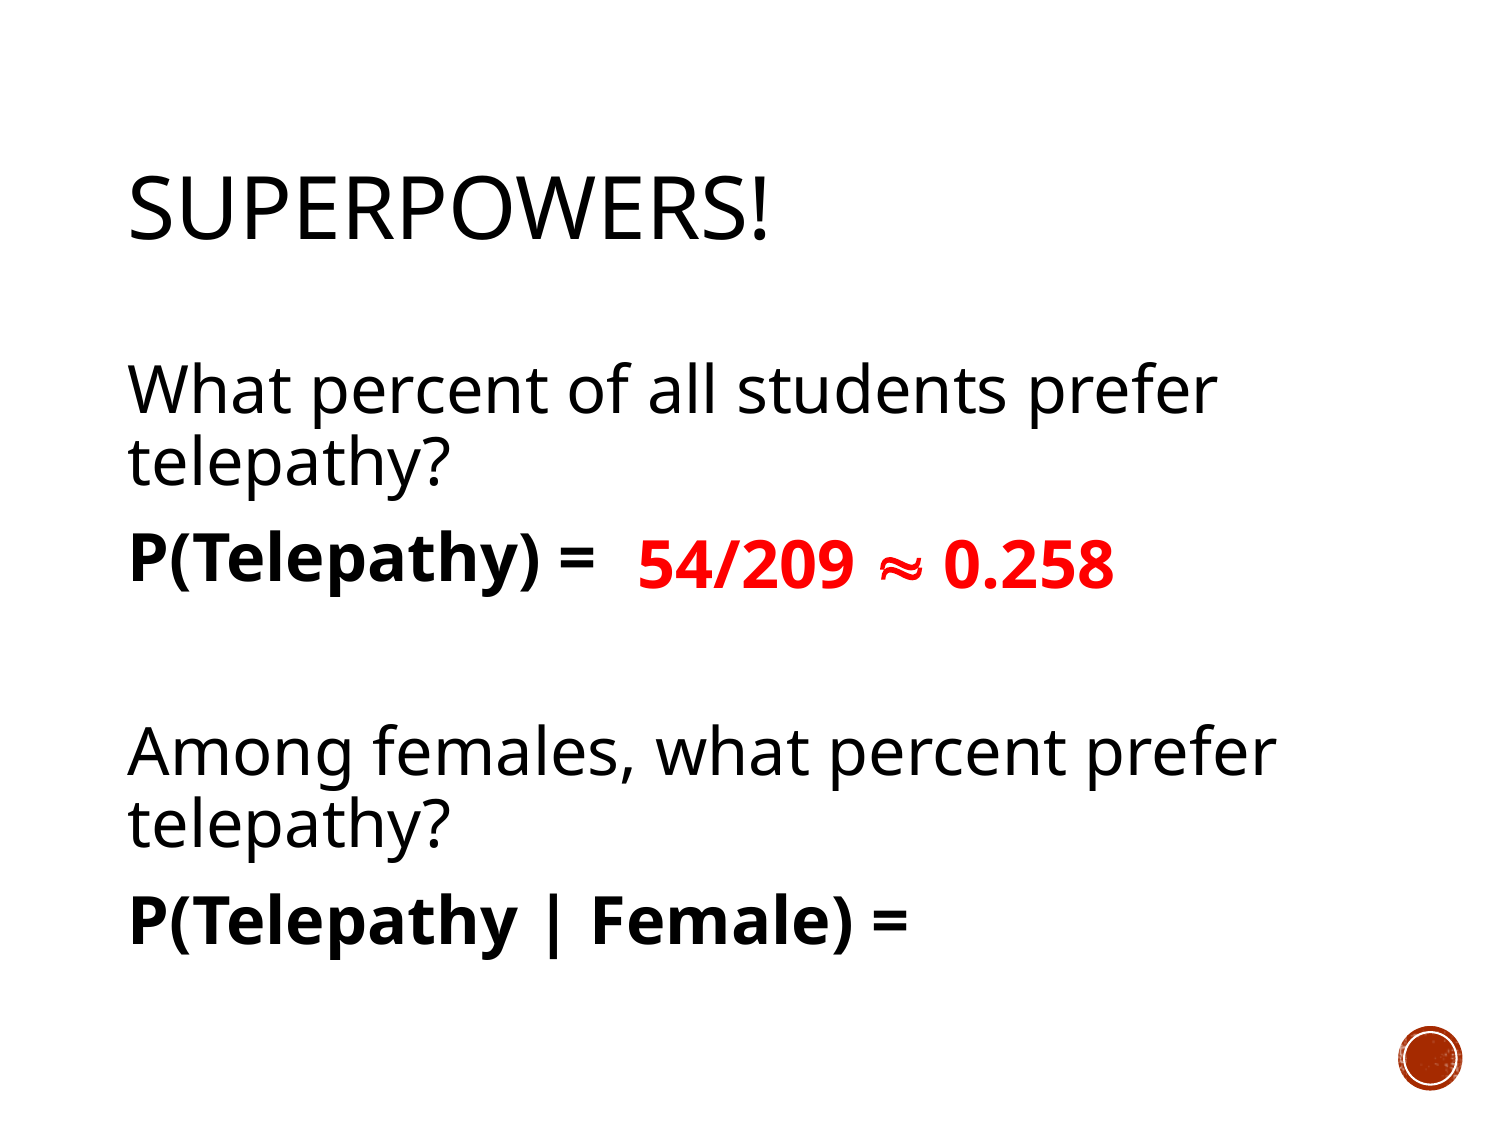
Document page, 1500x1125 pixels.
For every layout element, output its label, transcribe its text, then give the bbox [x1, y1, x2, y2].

list What percent of all students prefer telepathy? P(Telepathy) = Among females, what percent prefer telepathy? P(Telepathy | Female) = [112, 348, 1388, 1013]
title Superpowers! [112, 79, 1388, 344]
text_box 54/209  0.258 [622, 514, 1295, 610]
